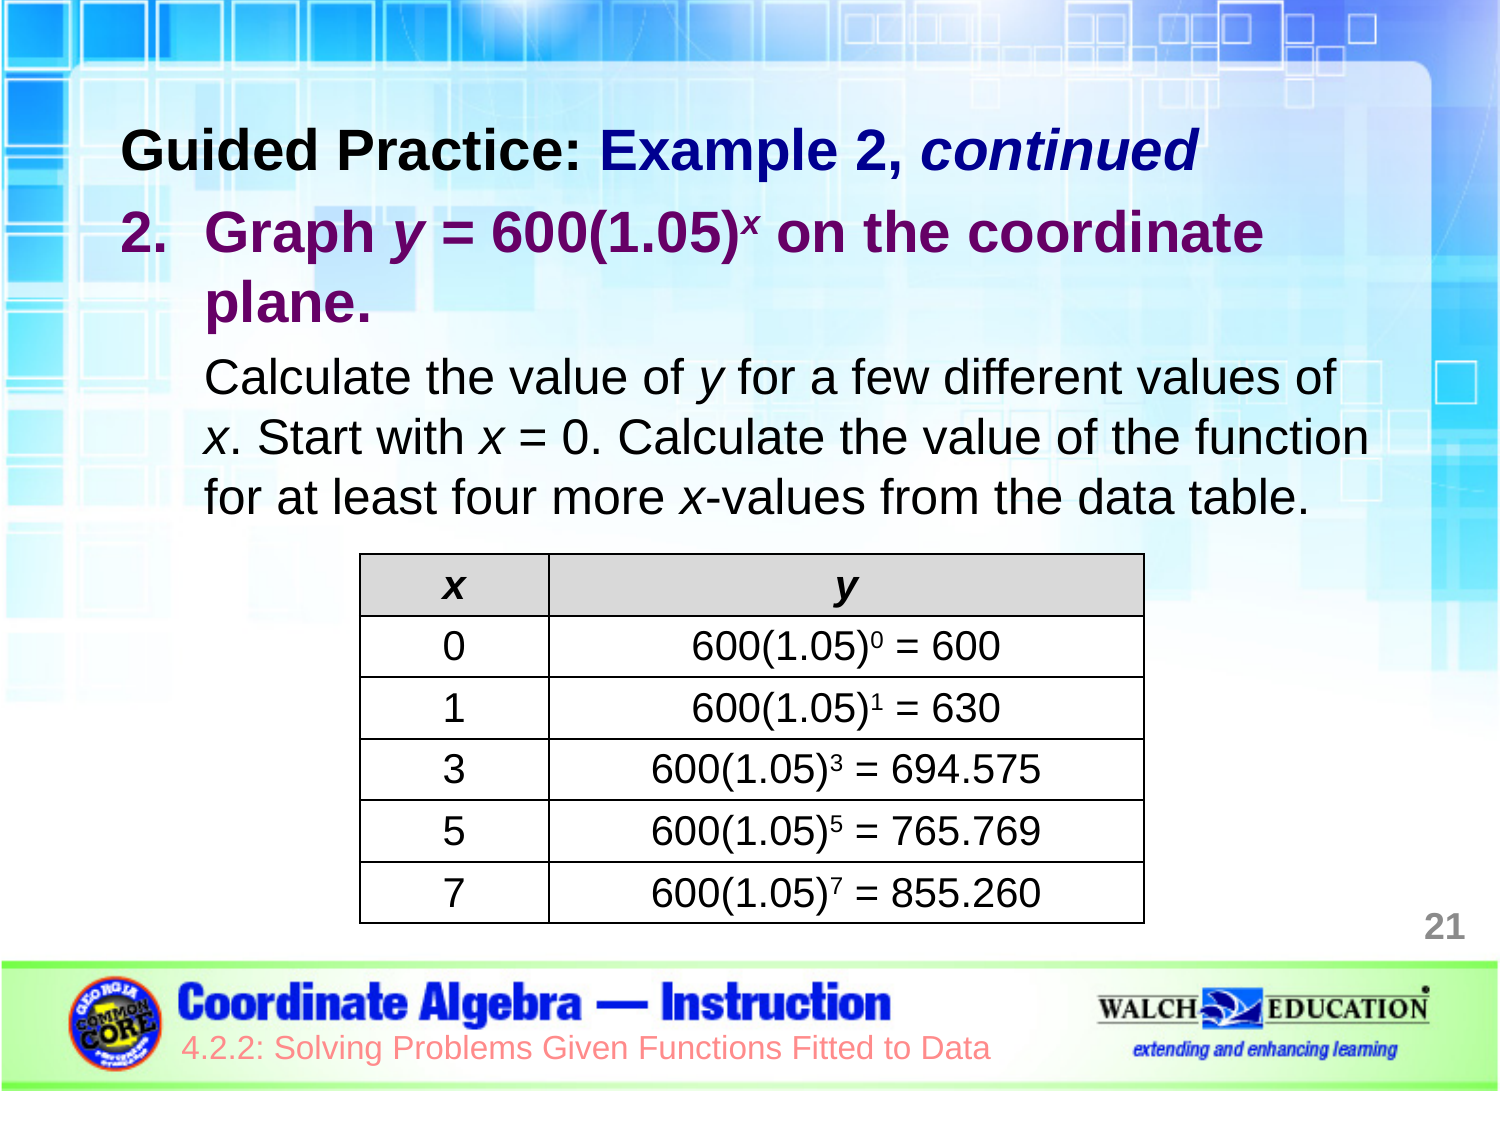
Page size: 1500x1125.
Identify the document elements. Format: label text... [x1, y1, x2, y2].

table_cell 600(1.05)5 = 765.769 [550, 801, 1143, 861]
picture [1, 0, 1500, 1091]
table_cell 3 [361, 740, 548, 799]
table_cell 600(1.05)7 = 855.260 [550, 863, 1143, 922]
table_cell 600(1.05)0 = 600 [550, 617, 1143, 676]
table_cell 5 [361, 801, 548, 861]
table_cell 0 [361, 617, 548, 676]
slide_number 21 [1361, 901, 1481, 949]
table_header y [550, 555, 1143, 615]
table_cell 600(1.05)3 = 694.575 [550, 740, 1143, 799]
footer 4.2.2: Solving Problems Given Functions Fitted to Data [166, 1024, 1080, 1069]
table_header x [361, 555, 548, 615]
table_cell 1 [361, 678, 548, 738]
subtitle Guided Practice: Example 2, continued Graph y = 600(1.05)x on the coordinate plane. Calculate the value of y for a few different values of x. Start with x = 0. Calculate the value of the function for at least four more x-values from the data table. [105, 105, 1390, 925]
table_cell 7 [361, 863, 548, 922]
table_cell 600(1.05)1 = 630 [550, 678, 1143, 738]
